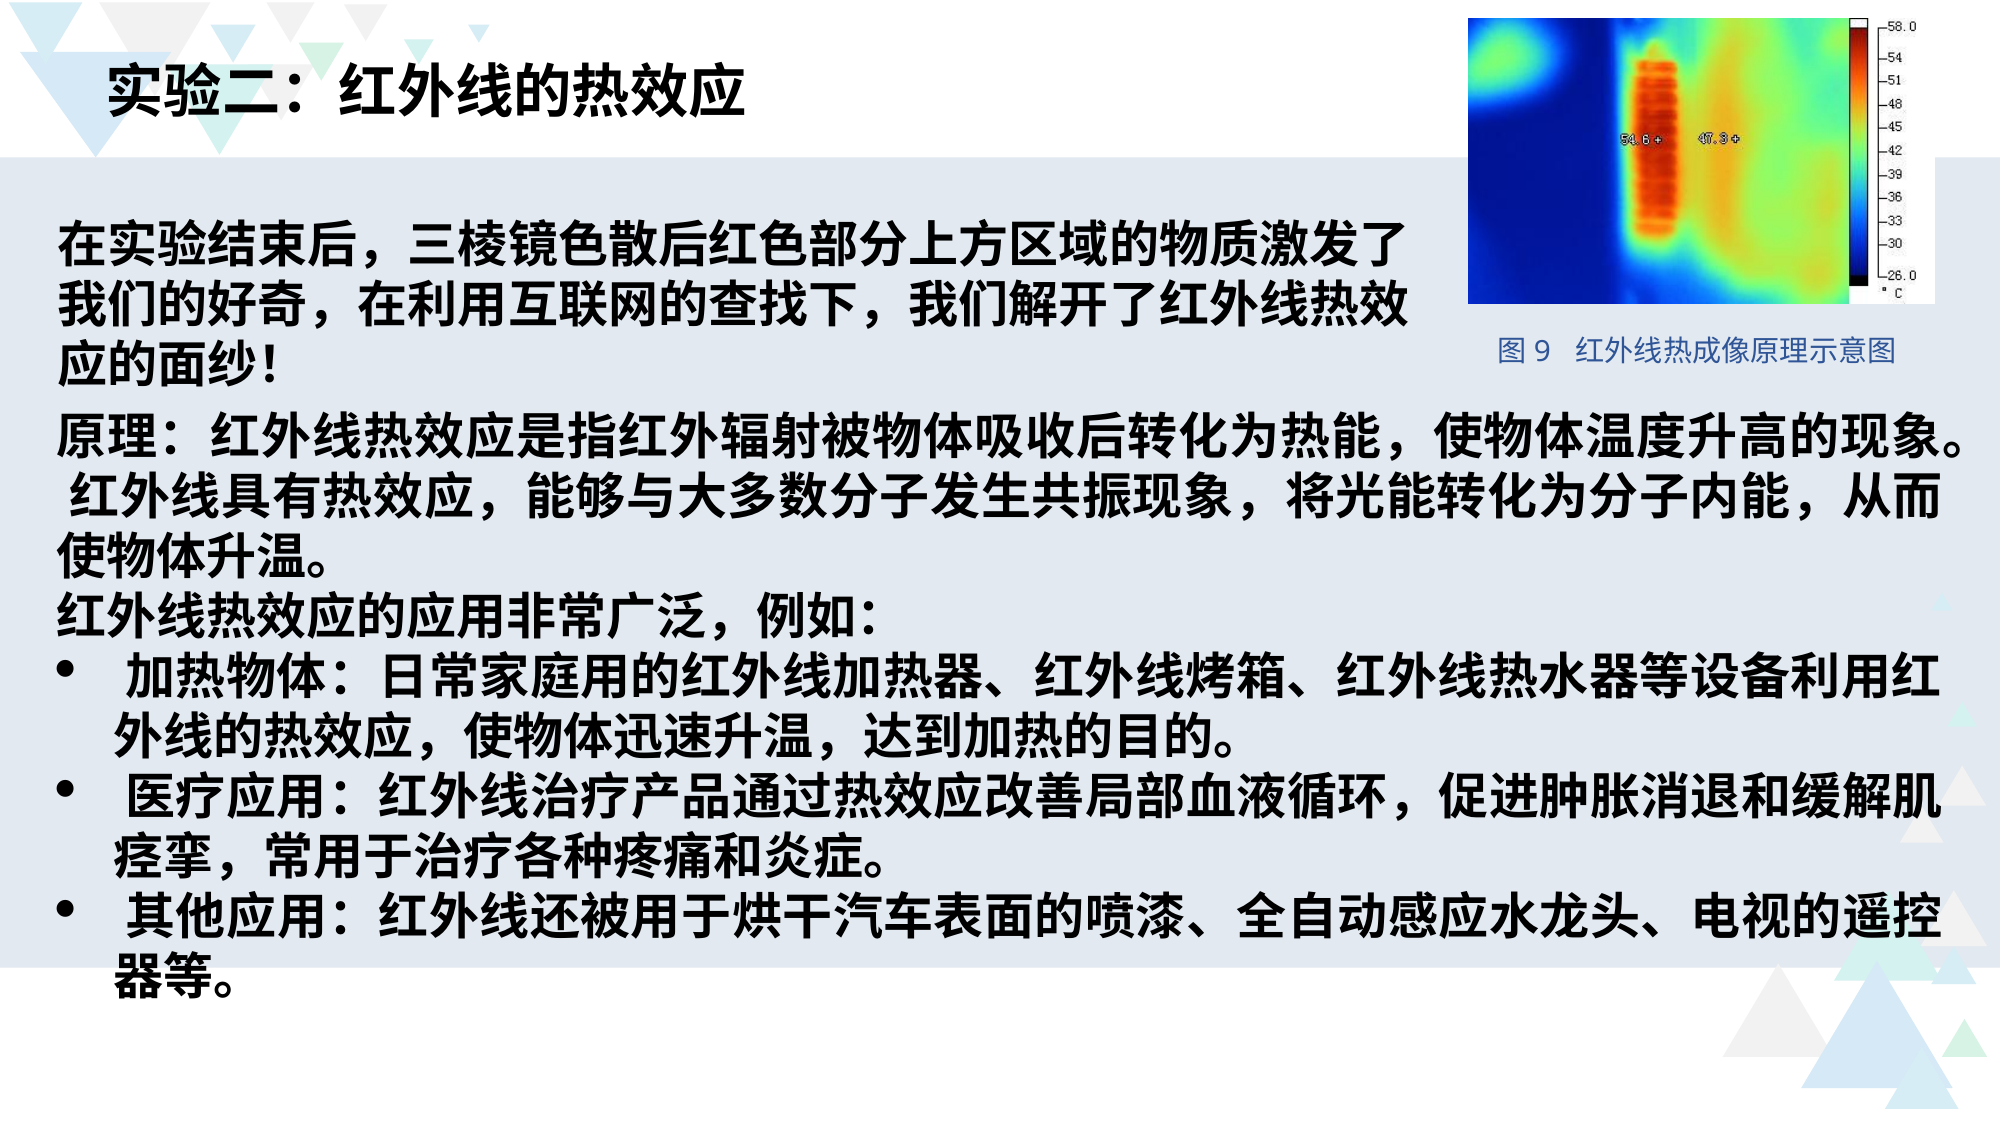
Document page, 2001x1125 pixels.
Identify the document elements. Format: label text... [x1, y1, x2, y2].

text_box 原理：‌红外线热效应是指红外辐射被物体吸收后转化为热能，使物体温度升高的现象。‌ 红外线具有热效应，能够与大多数分子发生共振现象，将光能转化为分子内能，从而使物体升温。 红外线热效应的应用非常广泛，例如： ‌加热物体‌：日常家庭用的红外线加热器、红外线烤箱、红外线热水器等设备利用红外线的热效应，使物体迅速升温，达到加热的目的。‌ ‌医疗应用‌：红外线治疗产品通过热效应改善局部血液循环，促进肿胀消退和缓解肌痉挛，常用于治疗各种疼痛和炎症。‌ ‌其他应用‌：红外线还被用于烘干汽车表面的喷漆、全自动感应水龙头、电视的遥控器等。‌ [42, 397, 1958, 1012]
text_box 在实验结束后，三棱镜色散后红色部分上方区域的物质激发了我们的好奇，在利用互联网的查找下，我们解开了红外线热效应的面纱！ [42, 205, 1425, 397]
text_box 实验二：红外线的热效应 [91, 46, 1092, 131]
text_box 图9 红外线热成像原理示意图 [1482, 325, 2000, 375]
picture [1468, 18, 1935, 304]
